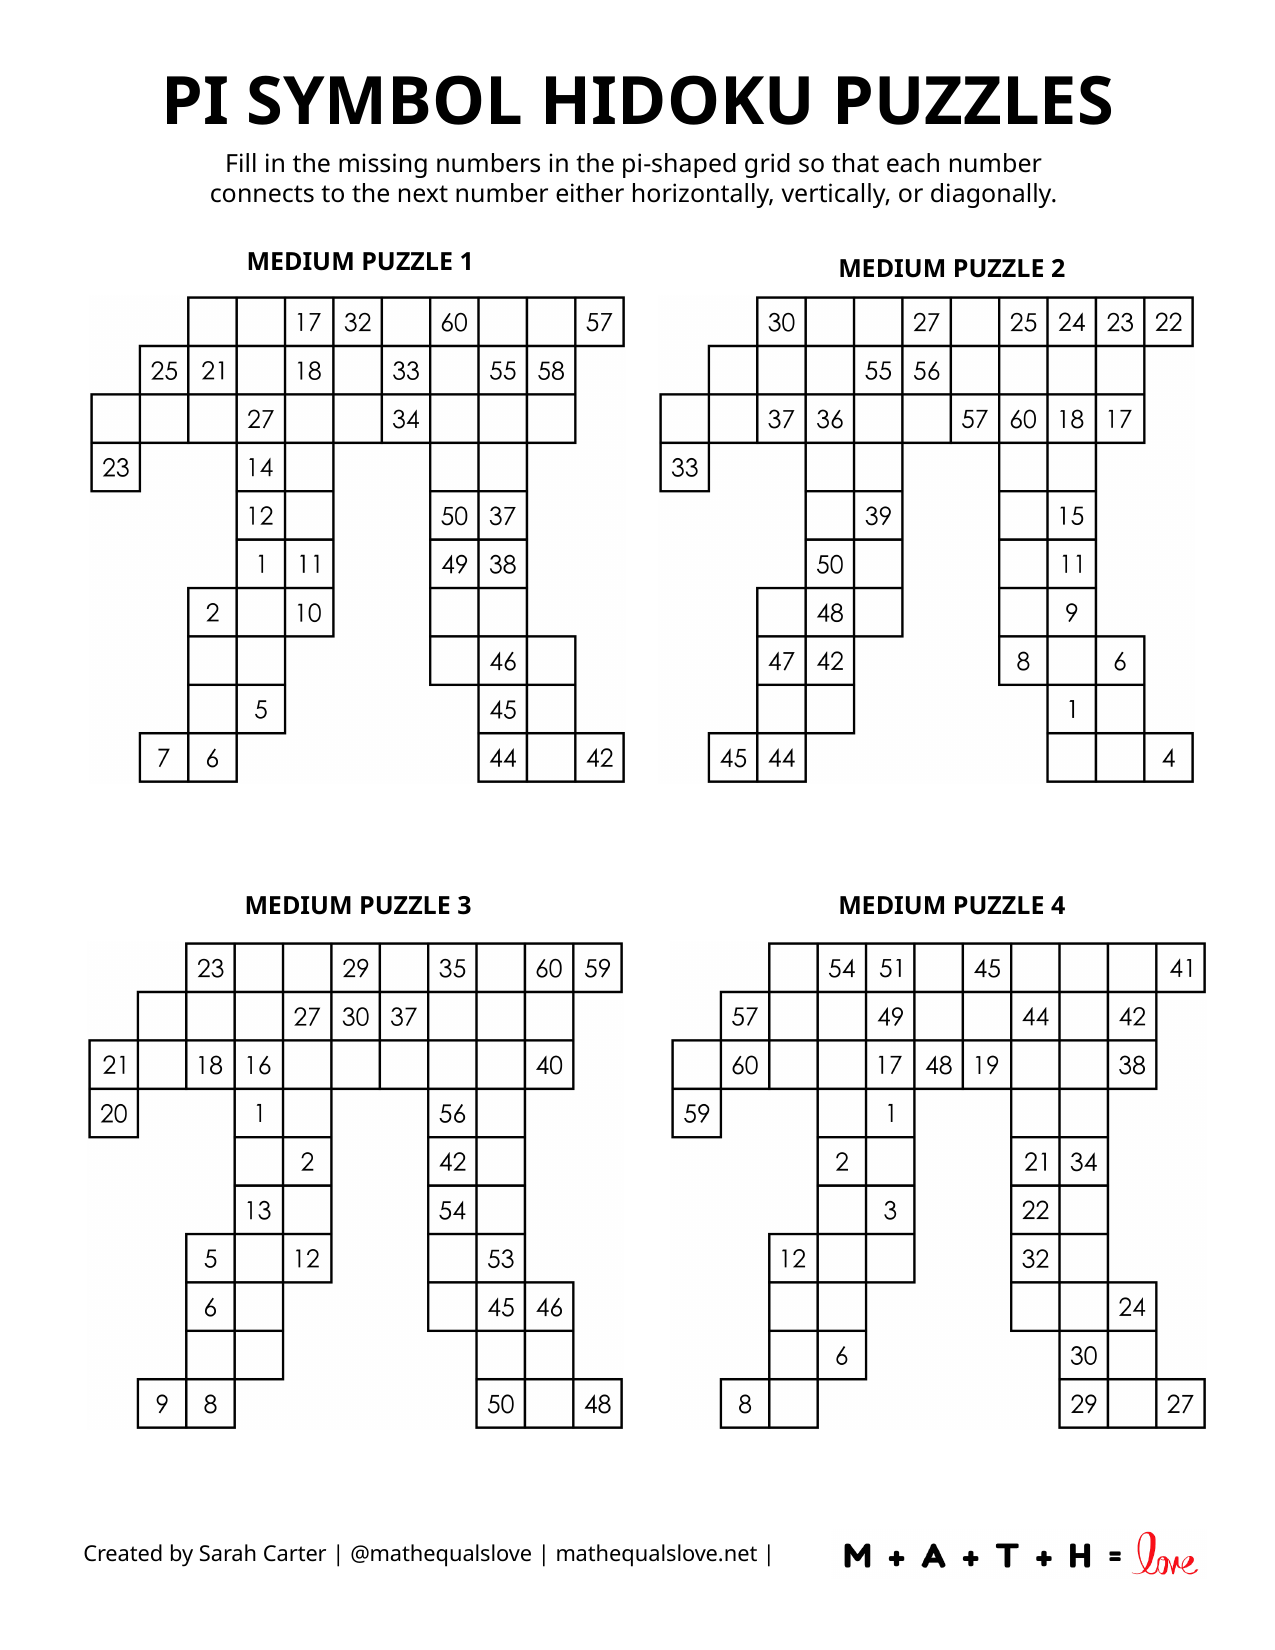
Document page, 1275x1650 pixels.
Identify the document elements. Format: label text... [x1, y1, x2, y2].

picture [86, 941, 624, 1430]
picture [89, 295, 626, 784]
picture [670, 941, 1208, 1430]
text_box Created by Sarah Carter | @mathequalslove | mathequalslove.net | [68, 1532, 830, 1574]
picture [830, 1528, 1207, 1580]
text_box Fill in the missing numbers in the pi-shaped grid so that each number connects to the next number either horizontally, vertically, or diagonally. [0, 140, 1275, 216]
text_box MEDIUM PUZZLE 1 [120, 245, 600, 295]
text_box PI SYMBOL HIDOKU PUZZLES [66, 50, 1211, 140]
text_box MEDIUM PUZZLE 3 [118, 889, 598, 941]
text_box MEDIUM PUZZLE 2 [712, 252, 1192, 295]
text_box MEDIUM PUZZLE 4 [712, 889, 1192, 941]
picture [657, 295, 1195, 784]
